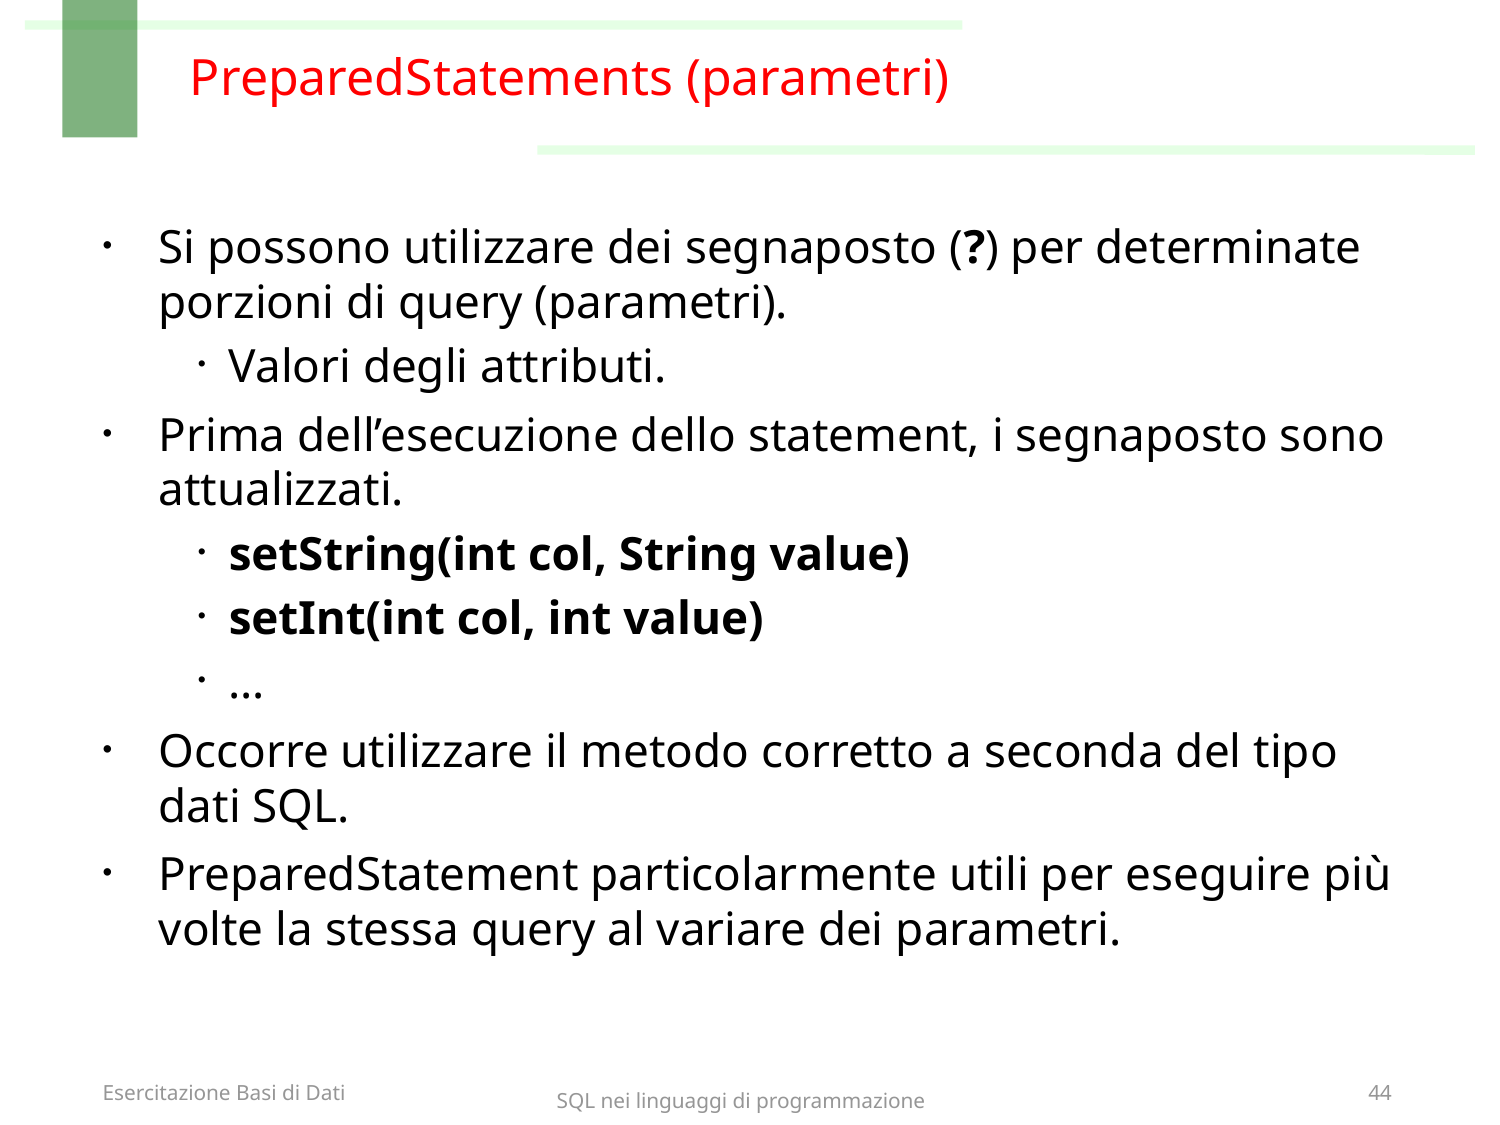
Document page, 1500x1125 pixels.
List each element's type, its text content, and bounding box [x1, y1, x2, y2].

footer SQL nei linguaggi di programmazione [425, 1082, 1057, 1120]
list Si possono utilizzare dei segnaposto (?) per determinate porzioni di query (parametri). Valori degli attributi. Prima dell’esecuzione dello statement, i segnaposto sono attualizzati. setString(int col, String value) setInt(int col, int value) … Occorre utilizzare il metodo corretto a seconda del tipo dati SQL. PreparedStatement particolarmente utili per eseguire più volte la stessa query al variare dei parametri. [87, 209, 1438, 882]
title PreparedStatements (parametri) [174, 24, 1425, 125]
